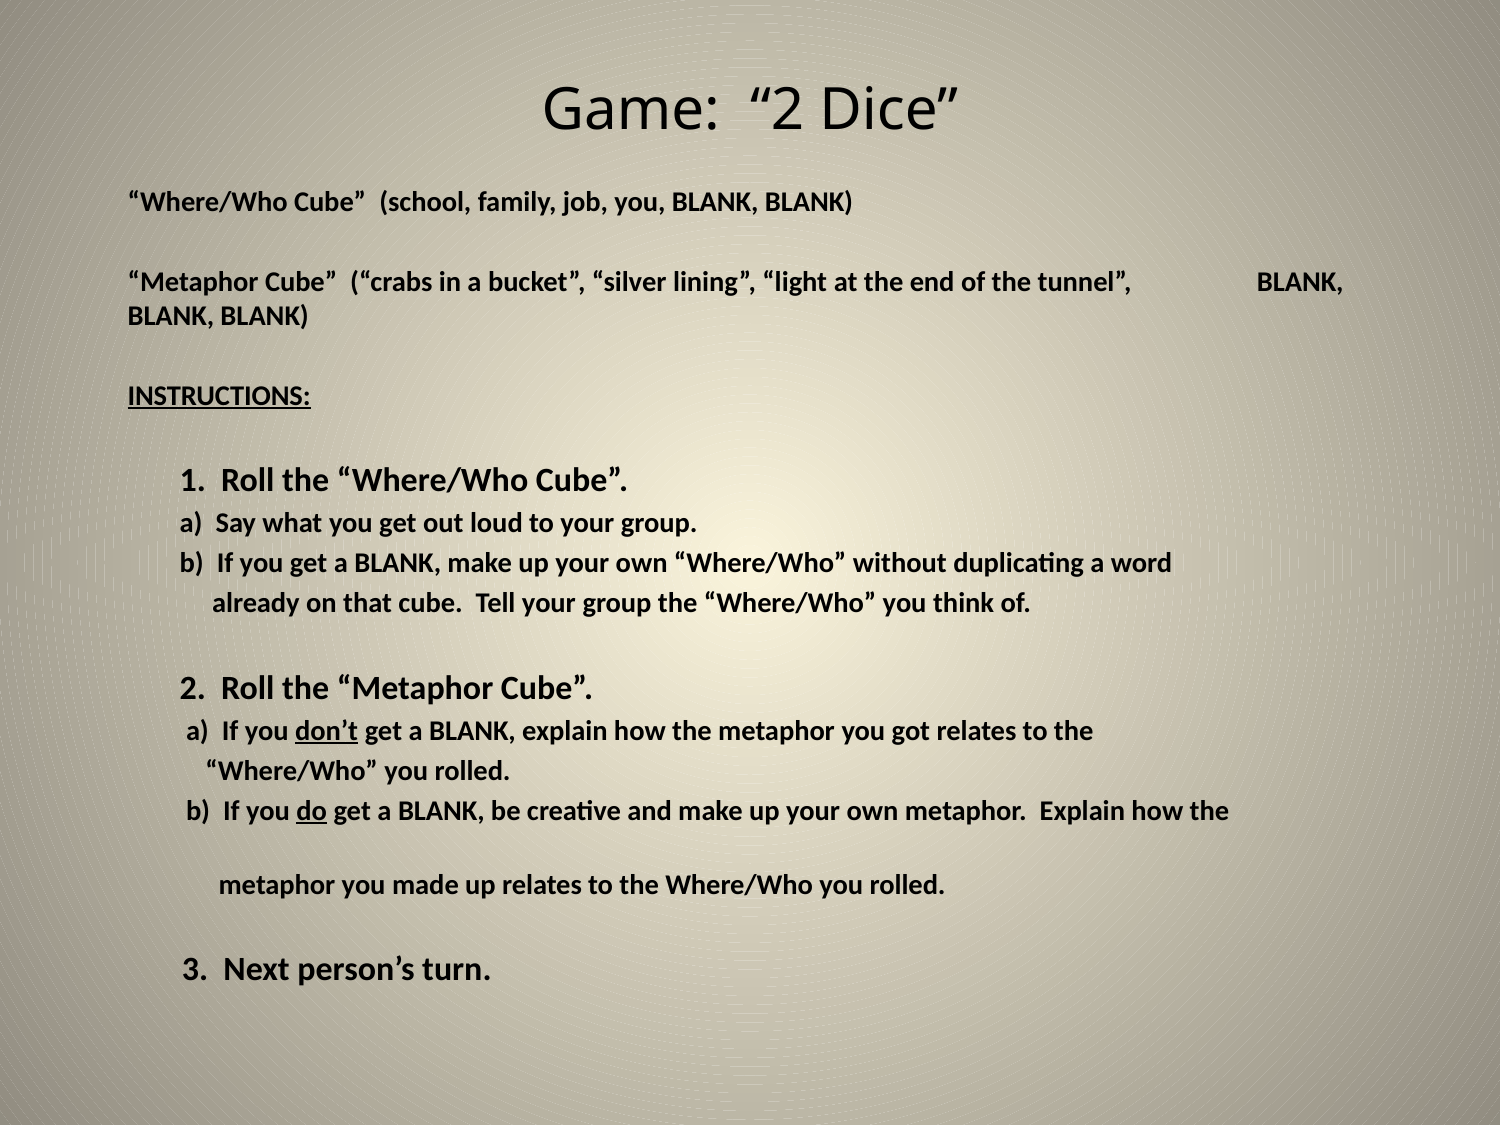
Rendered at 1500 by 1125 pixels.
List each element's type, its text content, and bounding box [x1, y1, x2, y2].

subtitle “Where/Who Cube” (school, family, job, you, BLANK, BLANK) “Metaphor Cube” (“crabs in a bucket”, “silver lining”, “light at the end of the tunnel”, BLANK, BLANK, BLANK) INSTRUCTIONS: 1. Roll the “Where/Who Cube”. a) Say what you get out loud to your group. b) If you get a BLANK, make up your own “Where/Who” without duplicating a word already on that cube. Tell your group the “Where/Who” you think of. 2. Roll the “Metaphor Cube”. a) If you don’t get a BLANK, explain how the metaphor you got relates to the “Where/Who” you rolled. b) If you do get a BLANK, be creative and make up your own metaphor. Explain how the metaphor you made up relates to the Where/Who you rolled. 3. Next person’s turn. [112, 174, 1388, 1050]
title Game: “2 Dice” [112, 37, 1388, 174]
